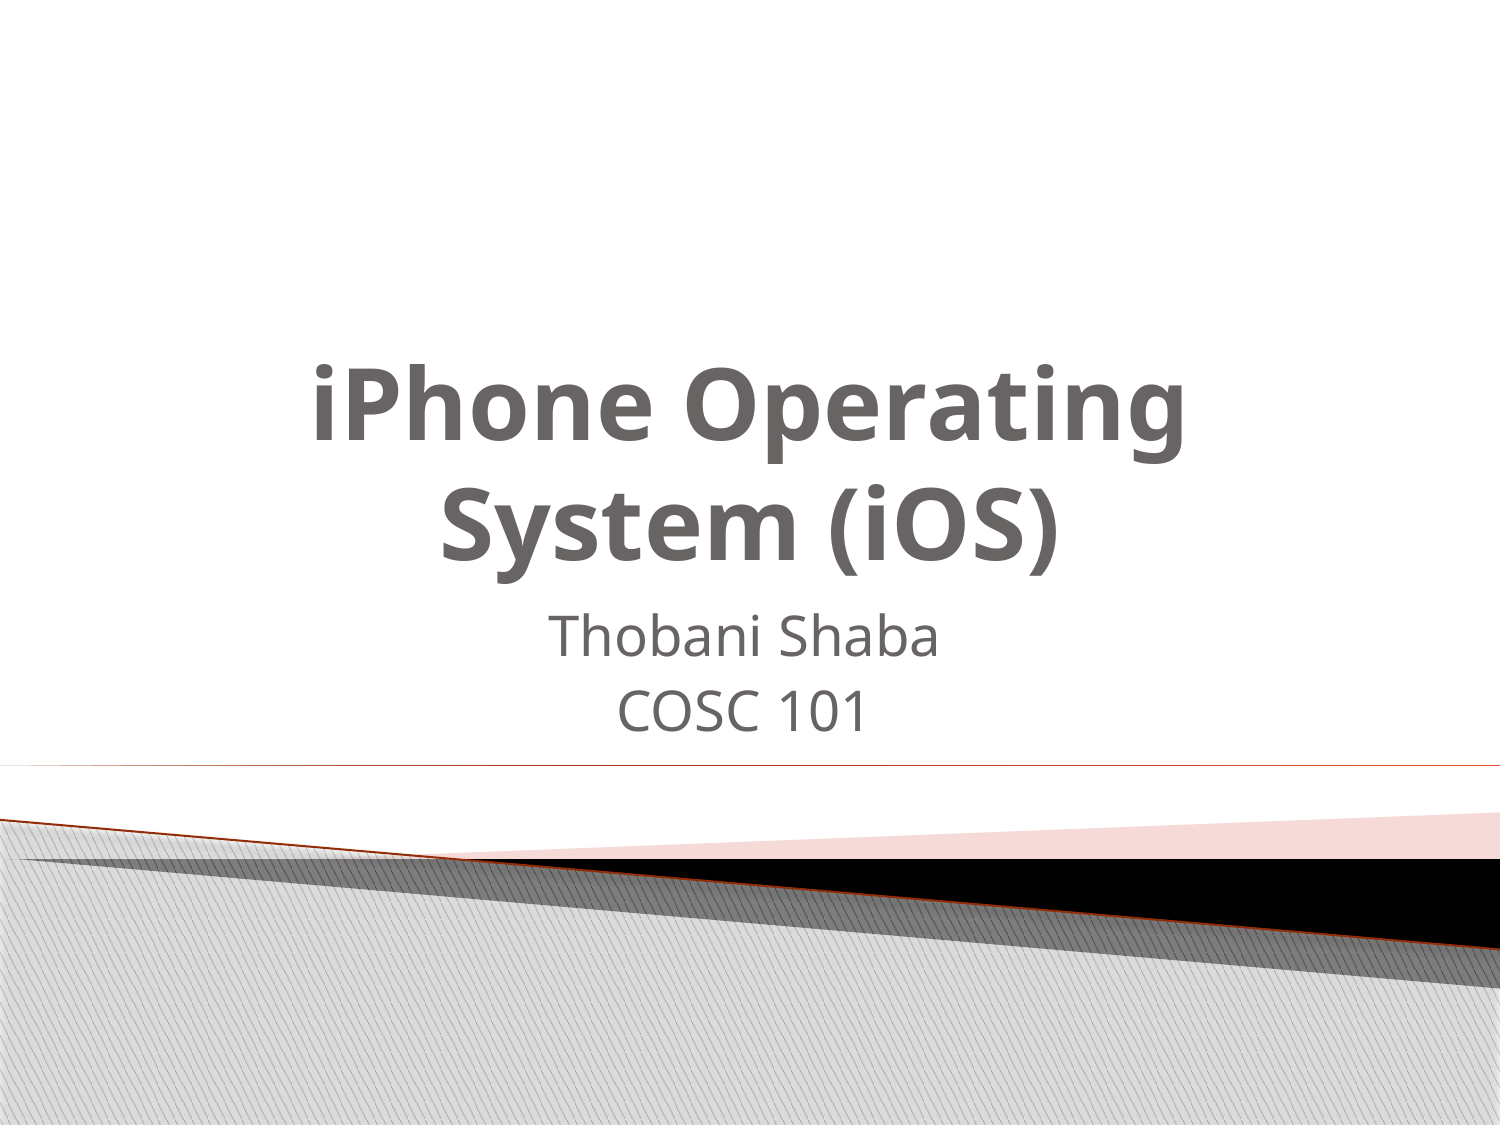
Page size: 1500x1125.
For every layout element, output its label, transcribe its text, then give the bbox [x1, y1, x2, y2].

title iPhone Operating System (iOS) [112, 287, 1388, 588]
picture [5, 859, 1500, 989]
subtitle Thobani Shaba COSC 101 [112, 592, 1388, 790]
